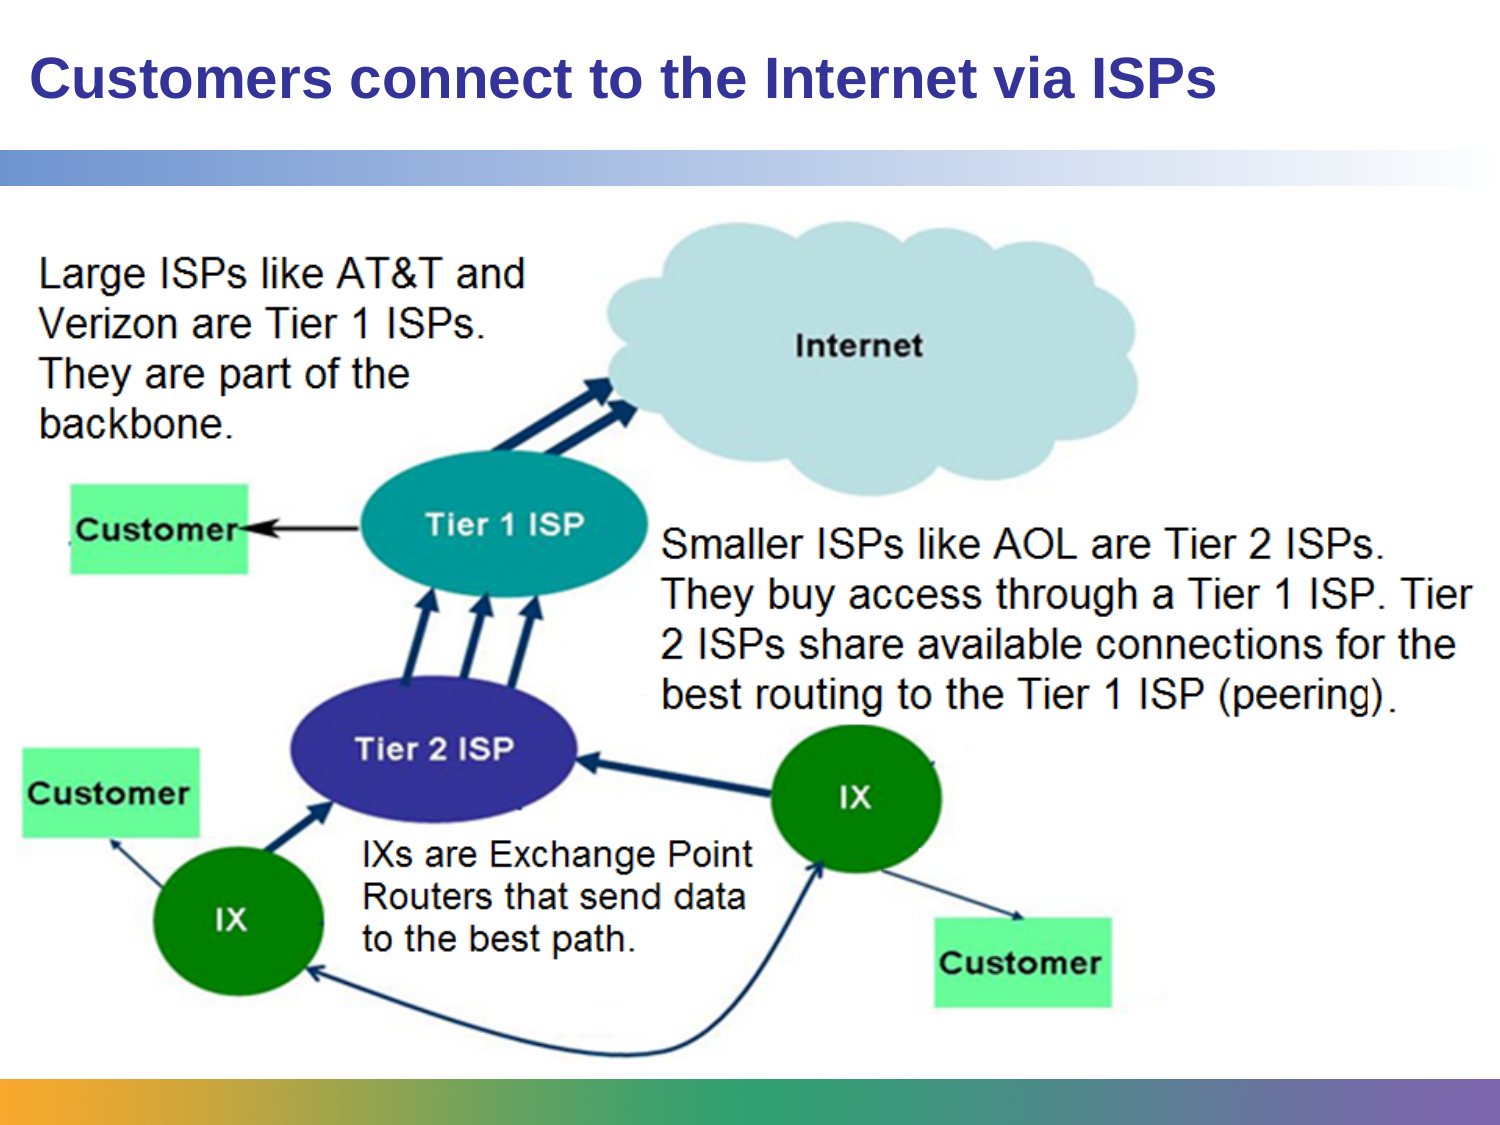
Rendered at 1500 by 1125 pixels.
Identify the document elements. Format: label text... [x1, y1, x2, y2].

picture [0, 1079, 1500, 1125]
picture [15, 215, 1485, 1070]
title Customers connect to the Internet via ISPs [14, 6, 1500, 145]
